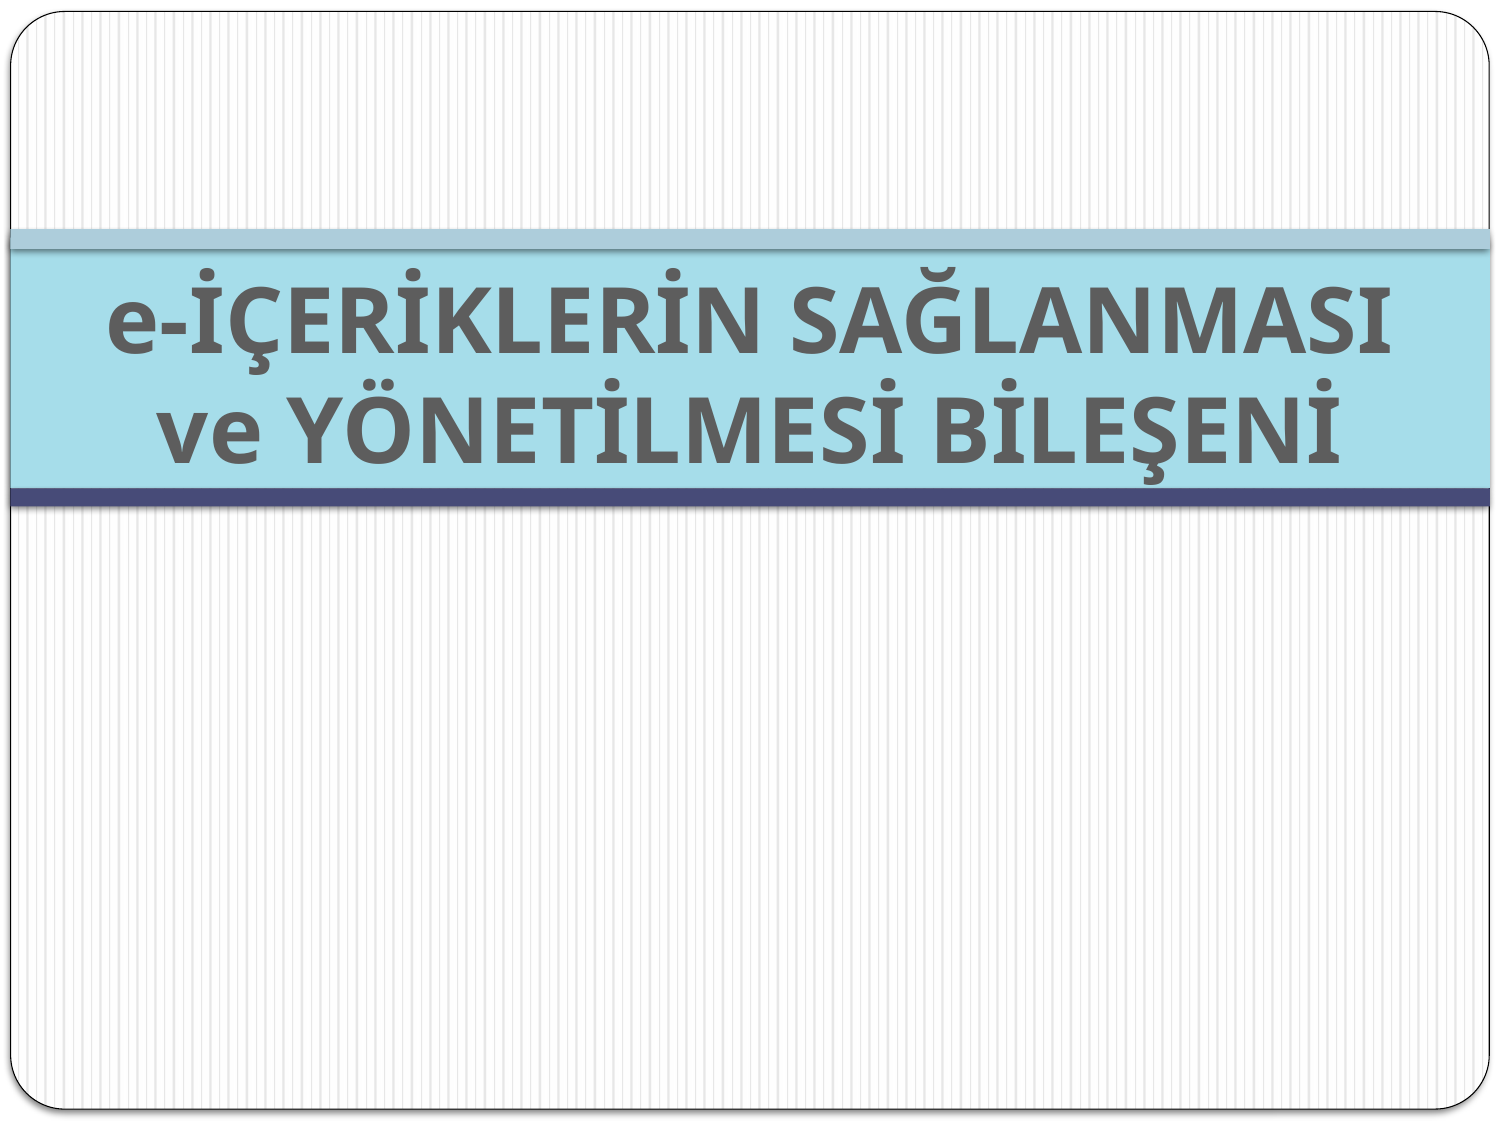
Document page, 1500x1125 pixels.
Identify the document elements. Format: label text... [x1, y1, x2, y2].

text_box e-İÇERİKLERİN SAĞLANMASI ve YÖNETİLMESİ BİLEŞENİ [41, 254, 1459, 489]
